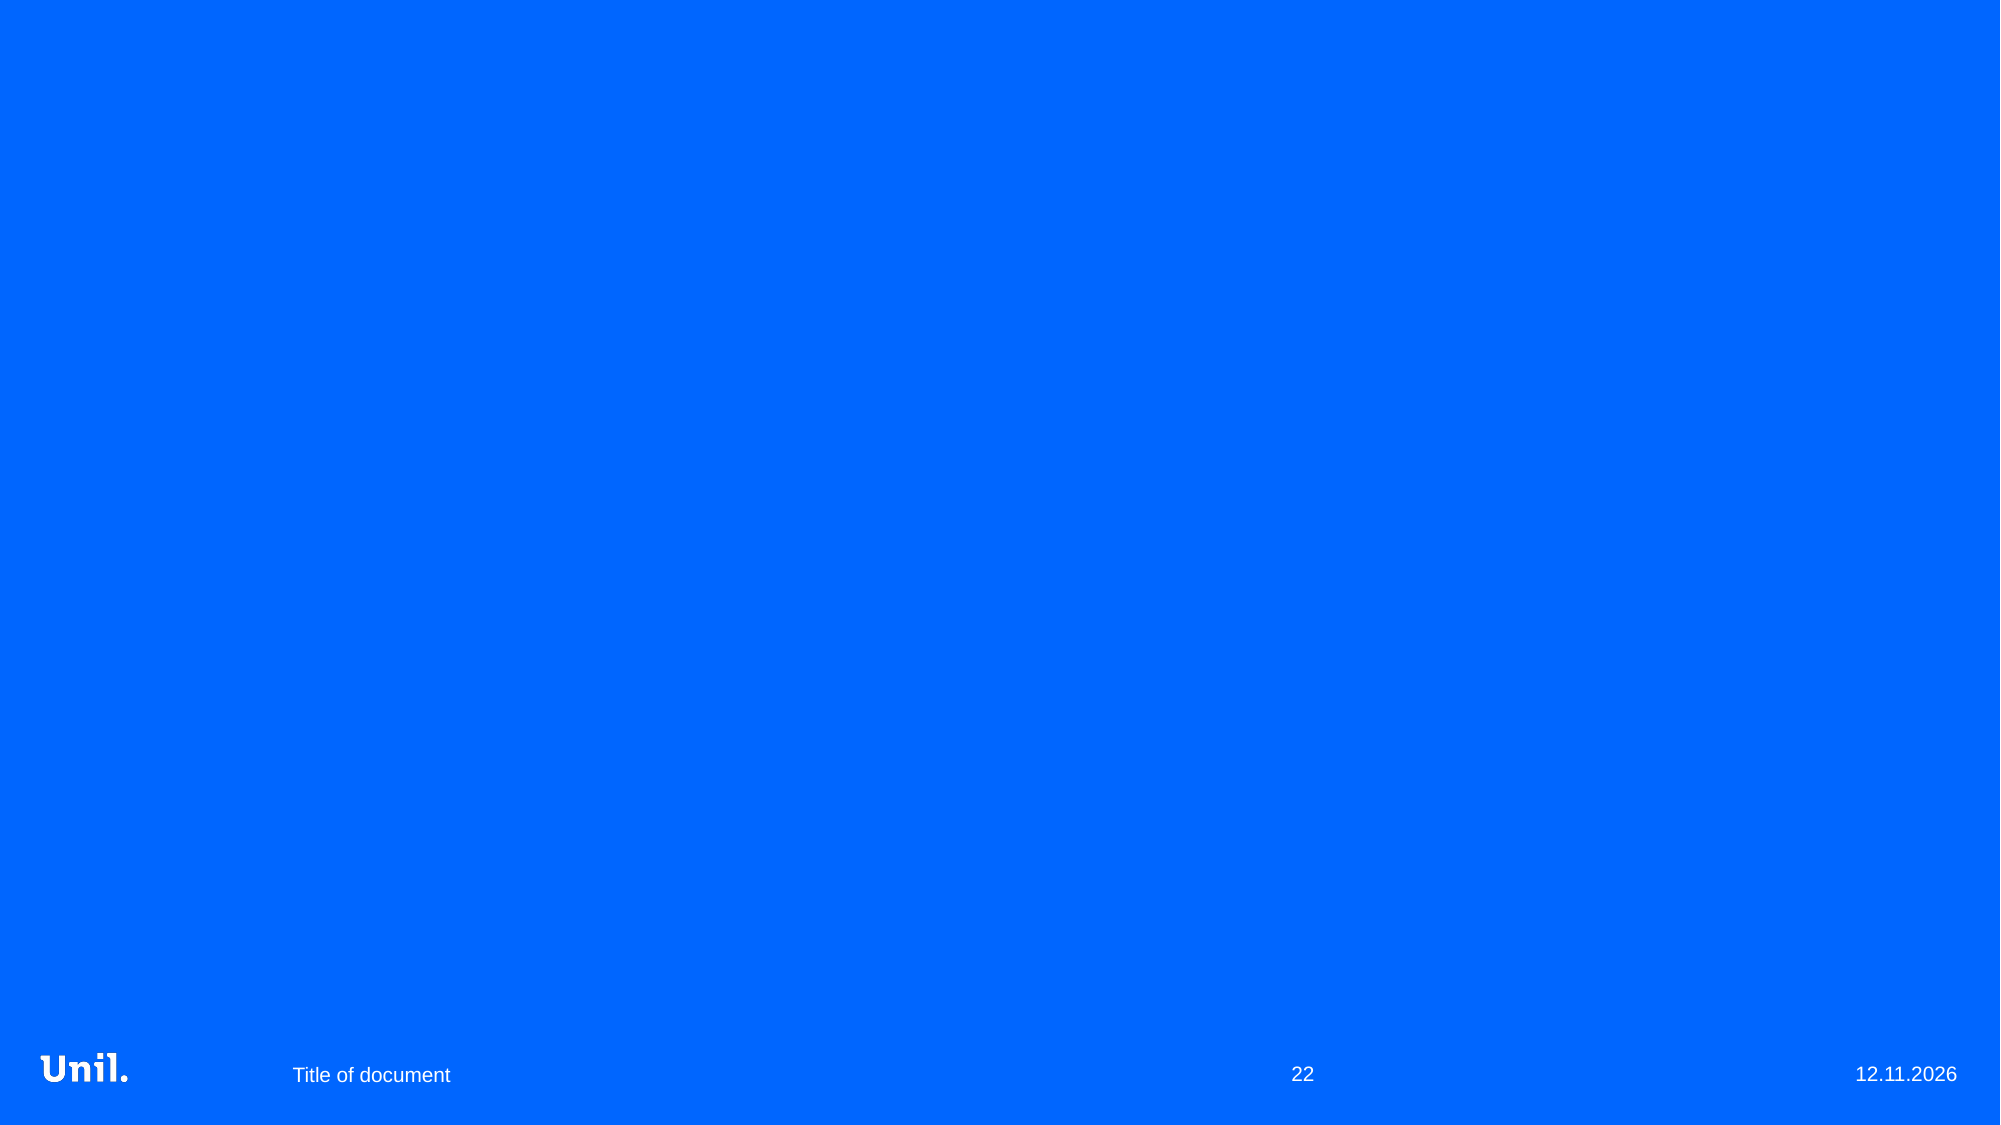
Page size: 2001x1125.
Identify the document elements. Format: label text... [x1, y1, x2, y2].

picture [27, 1042, 141, 1095]
footer Title of document [292, 1011, 1048, 1087]
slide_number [1789, 1026, 1958, 1086]
slide_number 22 [1250, 1037, 1355, 1086]
